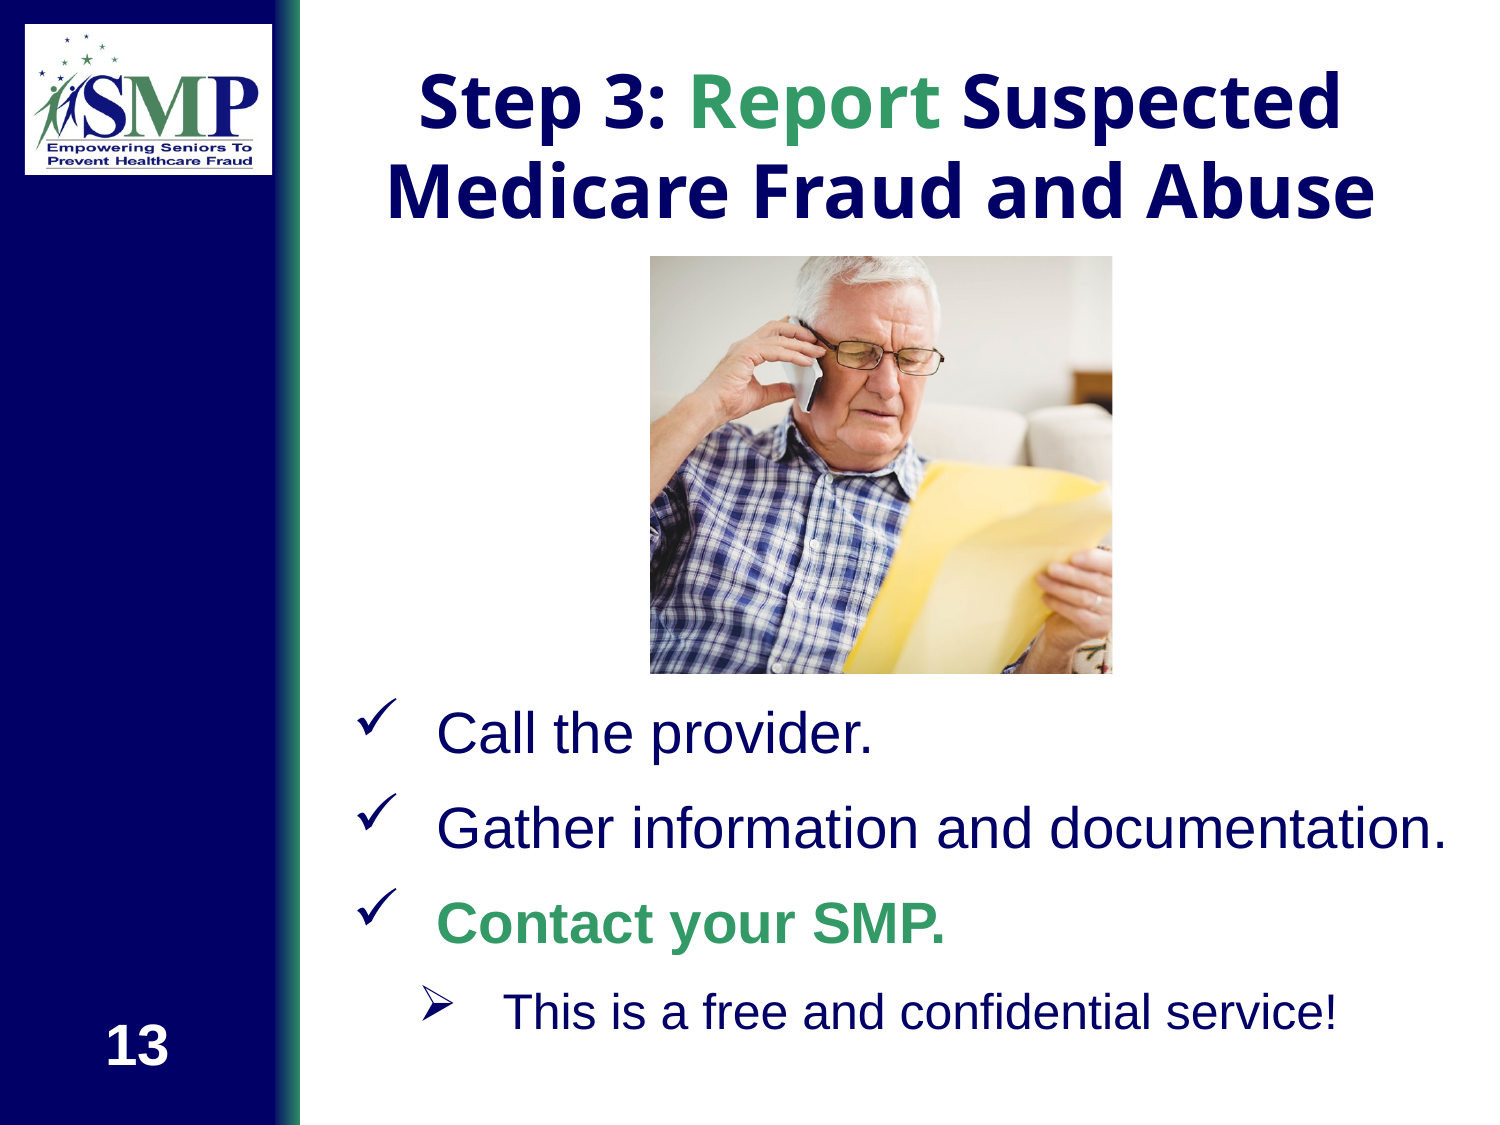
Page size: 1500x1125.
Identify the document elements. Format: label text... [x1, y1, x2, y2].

picture [24, 24, 273, 175]
list Call the provider. Gather information and documentation. Contact your SMP. This is a free and confidential service! [337, 687, 1500, 1066]
picture [649, 256, 1113, 674]
slide_number 13 [0, 999, 276, 1076]
title Step 3: Report Suspected Medicare Fraud and Abuse [300, 50, 1463, 238]
